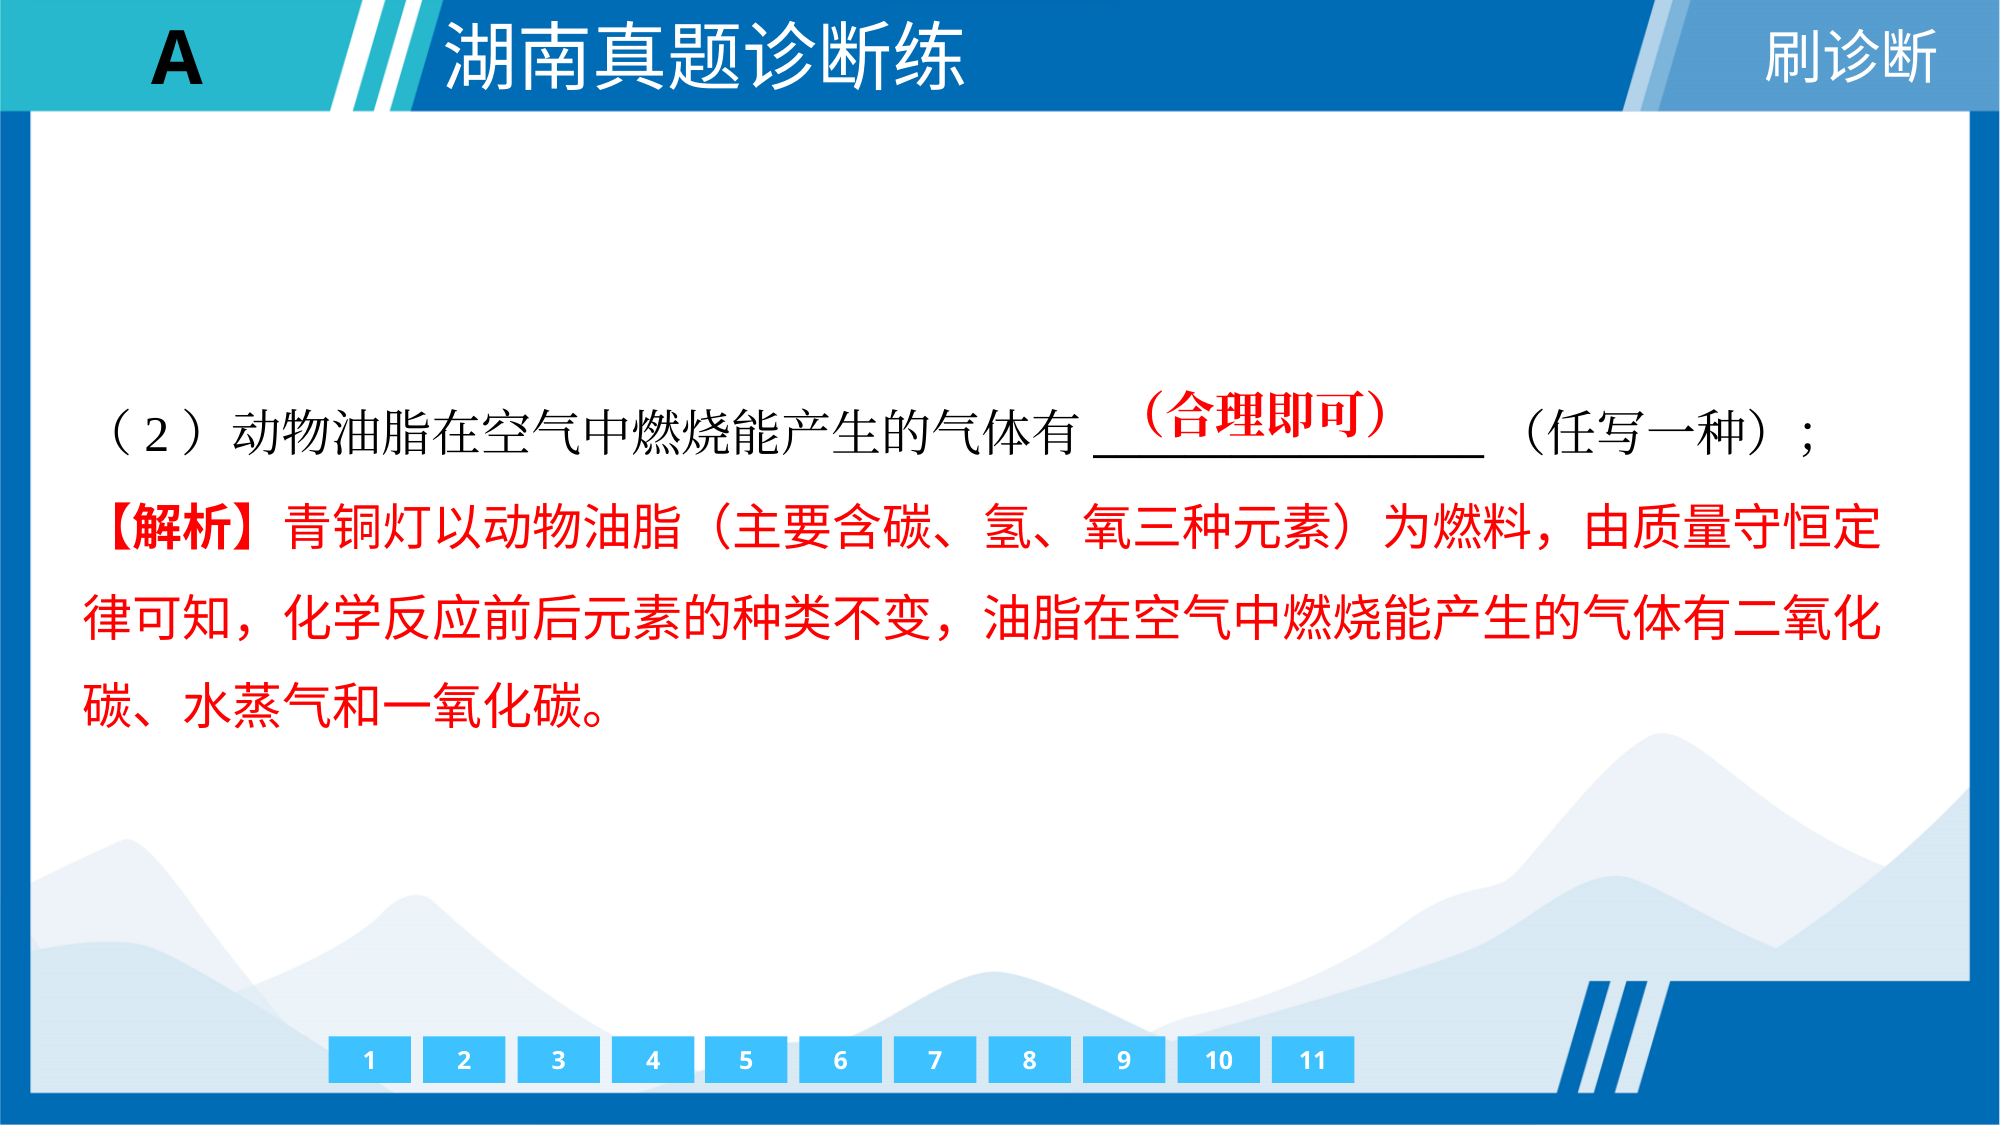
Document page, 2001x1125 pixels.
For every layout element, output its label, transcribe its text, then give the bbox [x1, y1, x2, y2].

text_box 【解析】青铜灯以动物油脂（主要含碳、氢、氧三种元素）为燃料，由质量守恒定 律可知，化学反应前后元素的种类不变，油脂在空气中燃烧能产生的气体有二氧化 碳、水蒸气和一氧化碳。 [82, 463, 1917, 725]
picture [0, 0, 2000, 1125]
text_box （2）动物油脂在空气中燃烧能产生的气体有_________________（任写一种）； [82, 371, 1917, 452]
